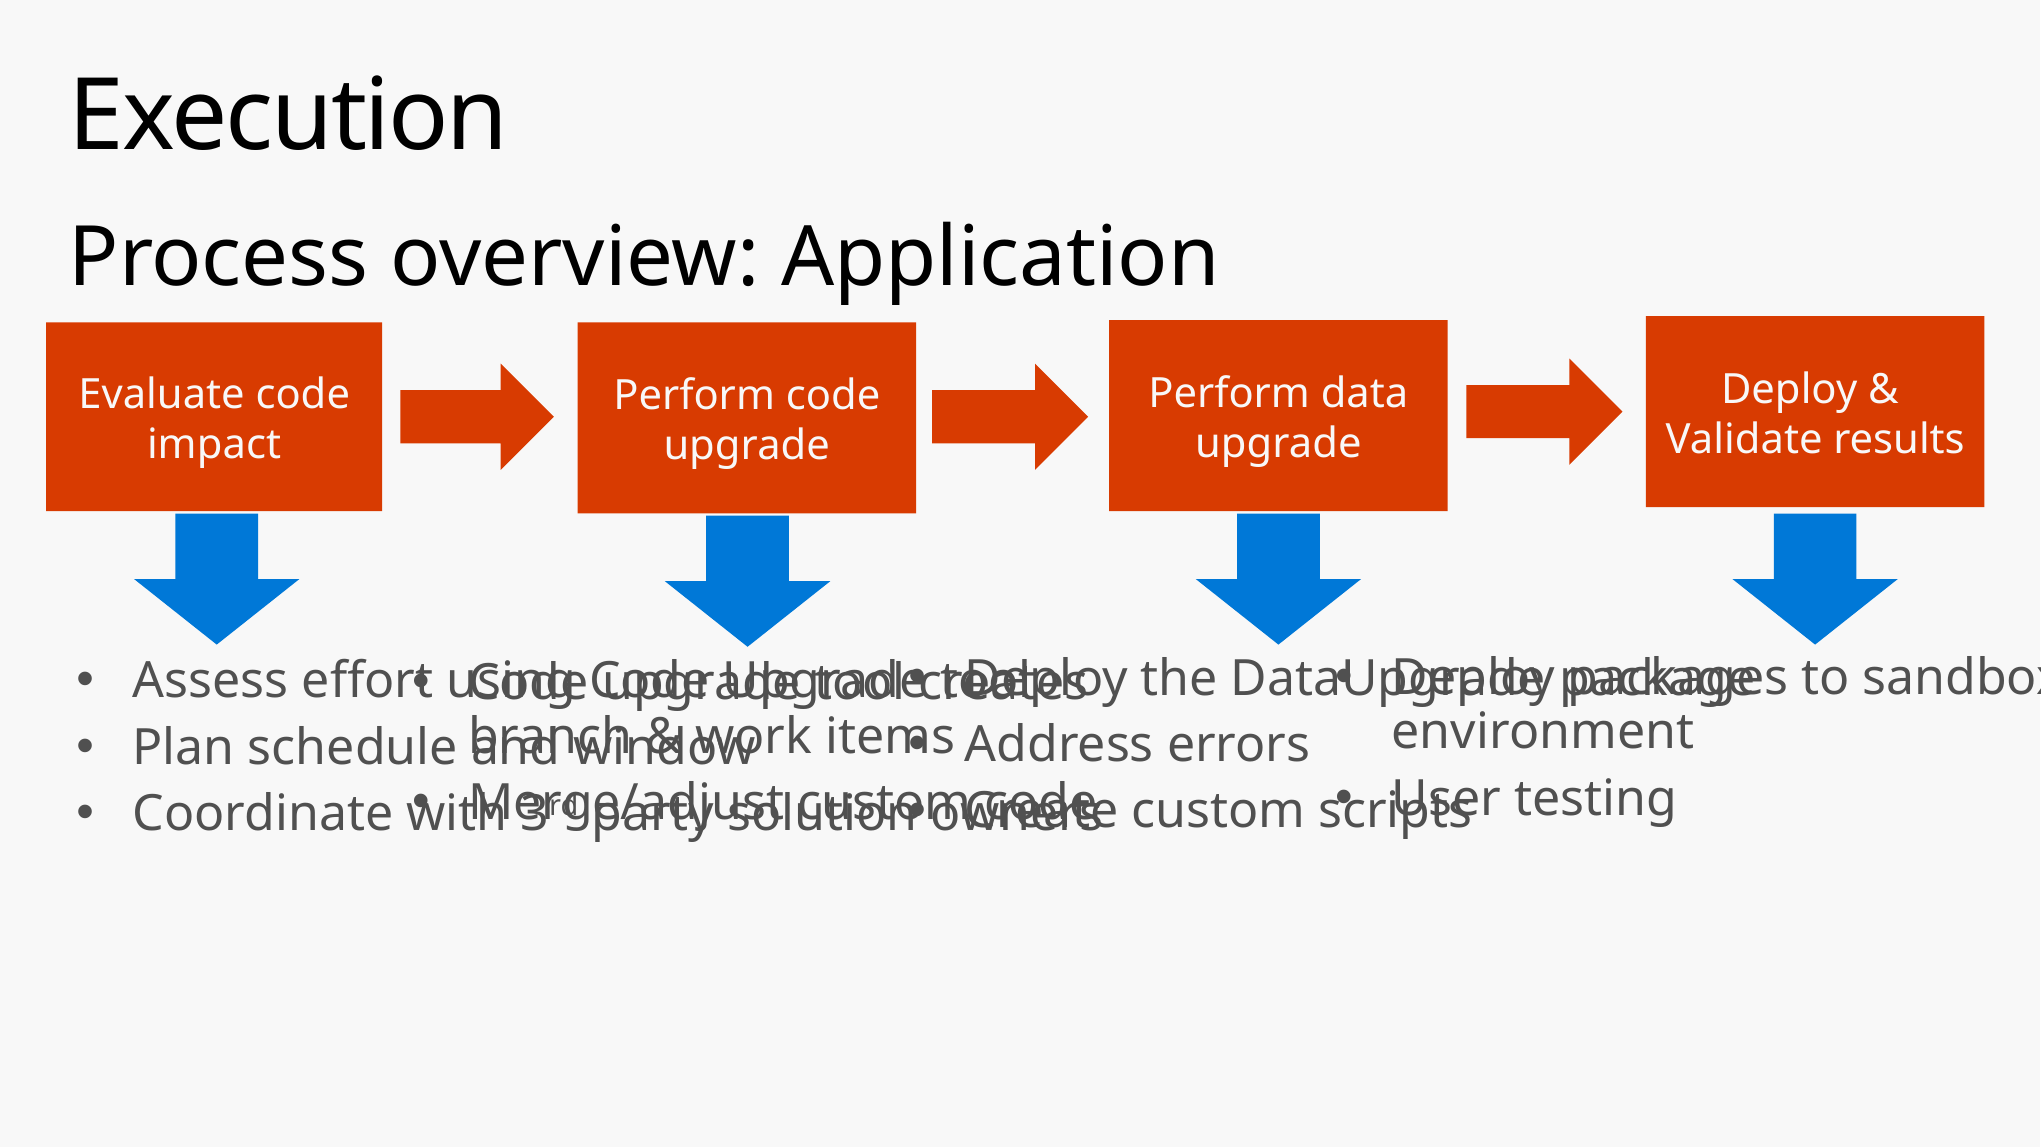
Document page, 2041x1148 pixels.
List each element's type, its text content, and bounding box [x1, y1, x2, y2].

text_box [133, 512, 301, 646]
text_box Perform code upgrade [577, 321, 917, 514]
text_box [931, 362, 1089, 471]
text_box [1194, 512, 1362, 627]
title Execution [45, 48, 1996, 198]
text_box Deploy packages to sandbox environment User testing [1305, 627, 2041, 850]
list Process overview: Application [45, 198, 1996, 321]
text_box [664, 514, 832, 632]
text_box Code upgrade tool creates branch & work items Merge/adjust custom code [382, 632, 878, 855]
text_box Assess effort using Code Upgrade tool Plan schedule and window Coordinate with 3rd party solution owners [46, 630, 1405, 866]
text_box Deploy the DataUpgrade package Address errors Create custom scripts [878, 627, 2041, 863]
text_box Evaluate code impact [45, 321, 383, 512]
text_box Deploy & Validate results [1645, 315, 1985, 508]
text_box [1465, 357, 1624, 466]
text_box [1731, 512, 1899, 627]
text_box [399, 362, 555, 471]
text_box Perform data upgrade [1108, 319, 1449, 512]
